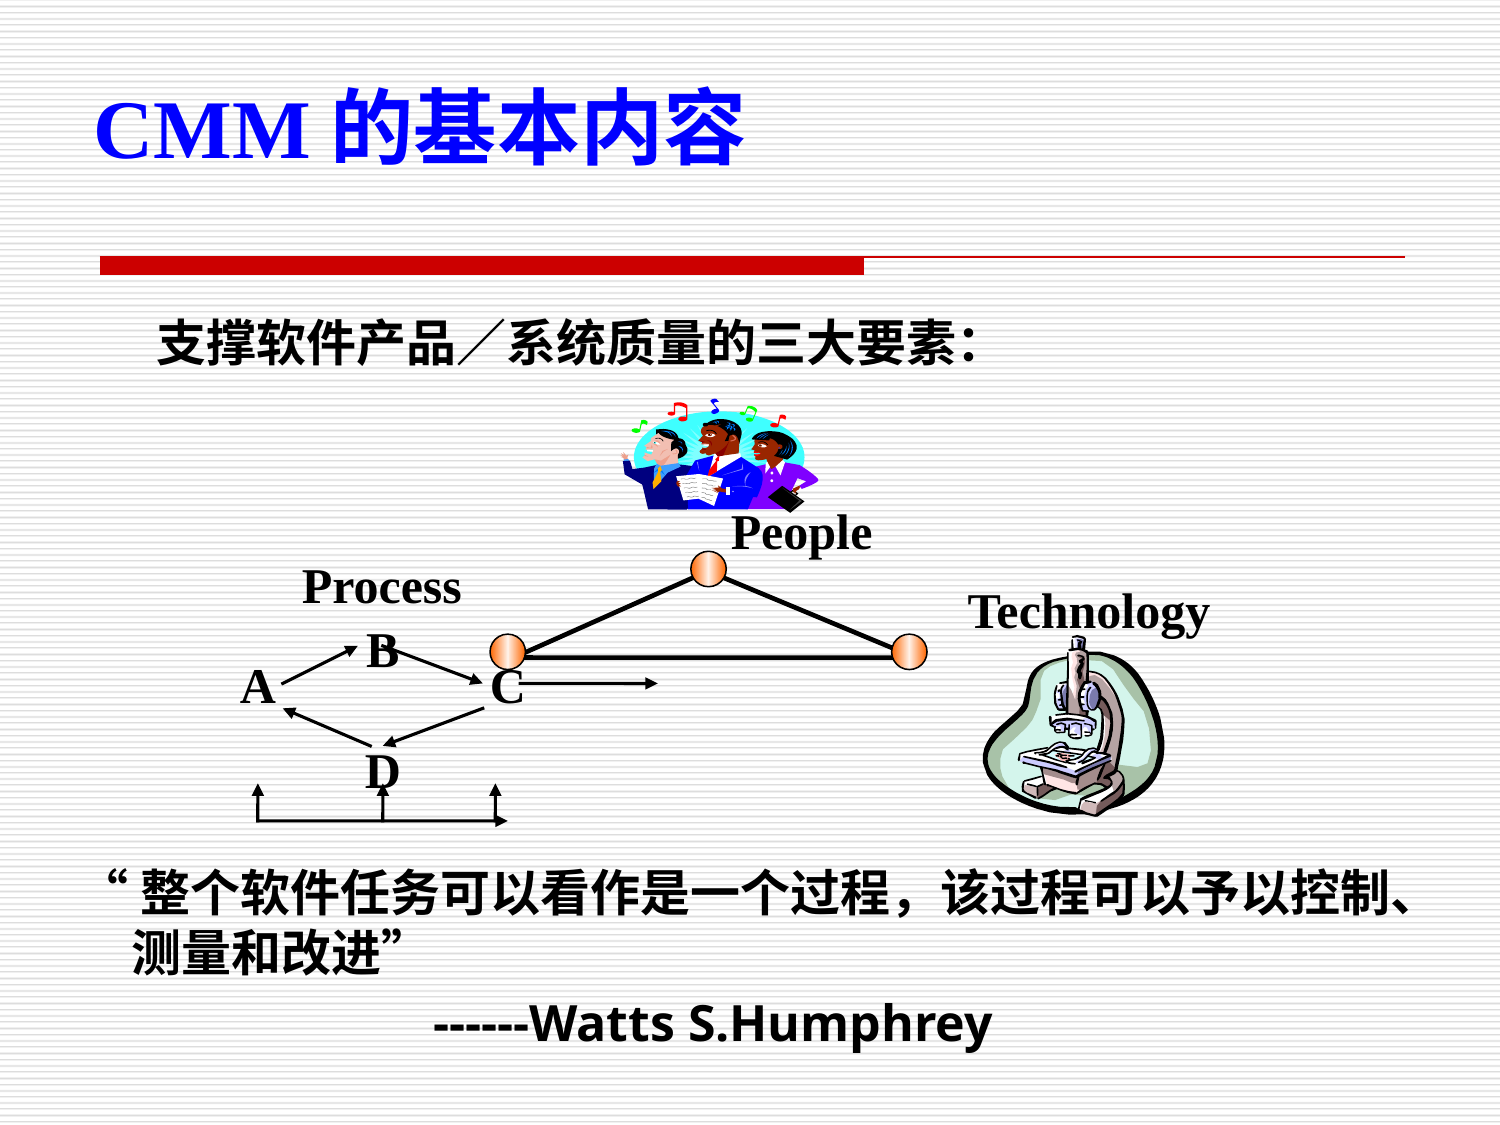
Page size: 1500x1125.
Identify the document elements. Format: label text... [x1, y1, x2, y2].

text_box [282, 645, 358, 684]
text_box Technology [920, 570, 1258, 646]
text_box A [220, 645, 296, 721]
text_box CMM的基本内容 [78, 67, 762, 183]
text_box [690, 551, 727, 587]
text_box [382, 708, 483, 748]
picture [982, 633, 1167, 819]
text_box [490, 634, 526, 670]
text_box [520, 677, 658, 690]
text_box [251, 783, 265, 820]
picture [0, 0, 1500, 1125]
text_box [489, 783, 502, 821]
text_box 支撑软件产品／系统质量的三大要素： “整个软件任务可以看作是一个过程，该过程可以予以控制、测量和改进” ------Watts S.Humphrey [41, 304, 1442, 1125]
text_box Process [213, 546, 551, 622]
text_box [382, 645, 483, 685]
text_box People [632, 492, 971, 567]
text_box [891, 634, 928, 670]
text_box [376, 783, 390, 821]
text_box D [345, 731, 421, 806]
text_box [282, 707, 371, 746]
text_box [257, 815, 508, 828]
text_box B [345, 622, 421, 686]
text_box C [470, 645, 546, 721]
picture [620, 397, 820, 514]
